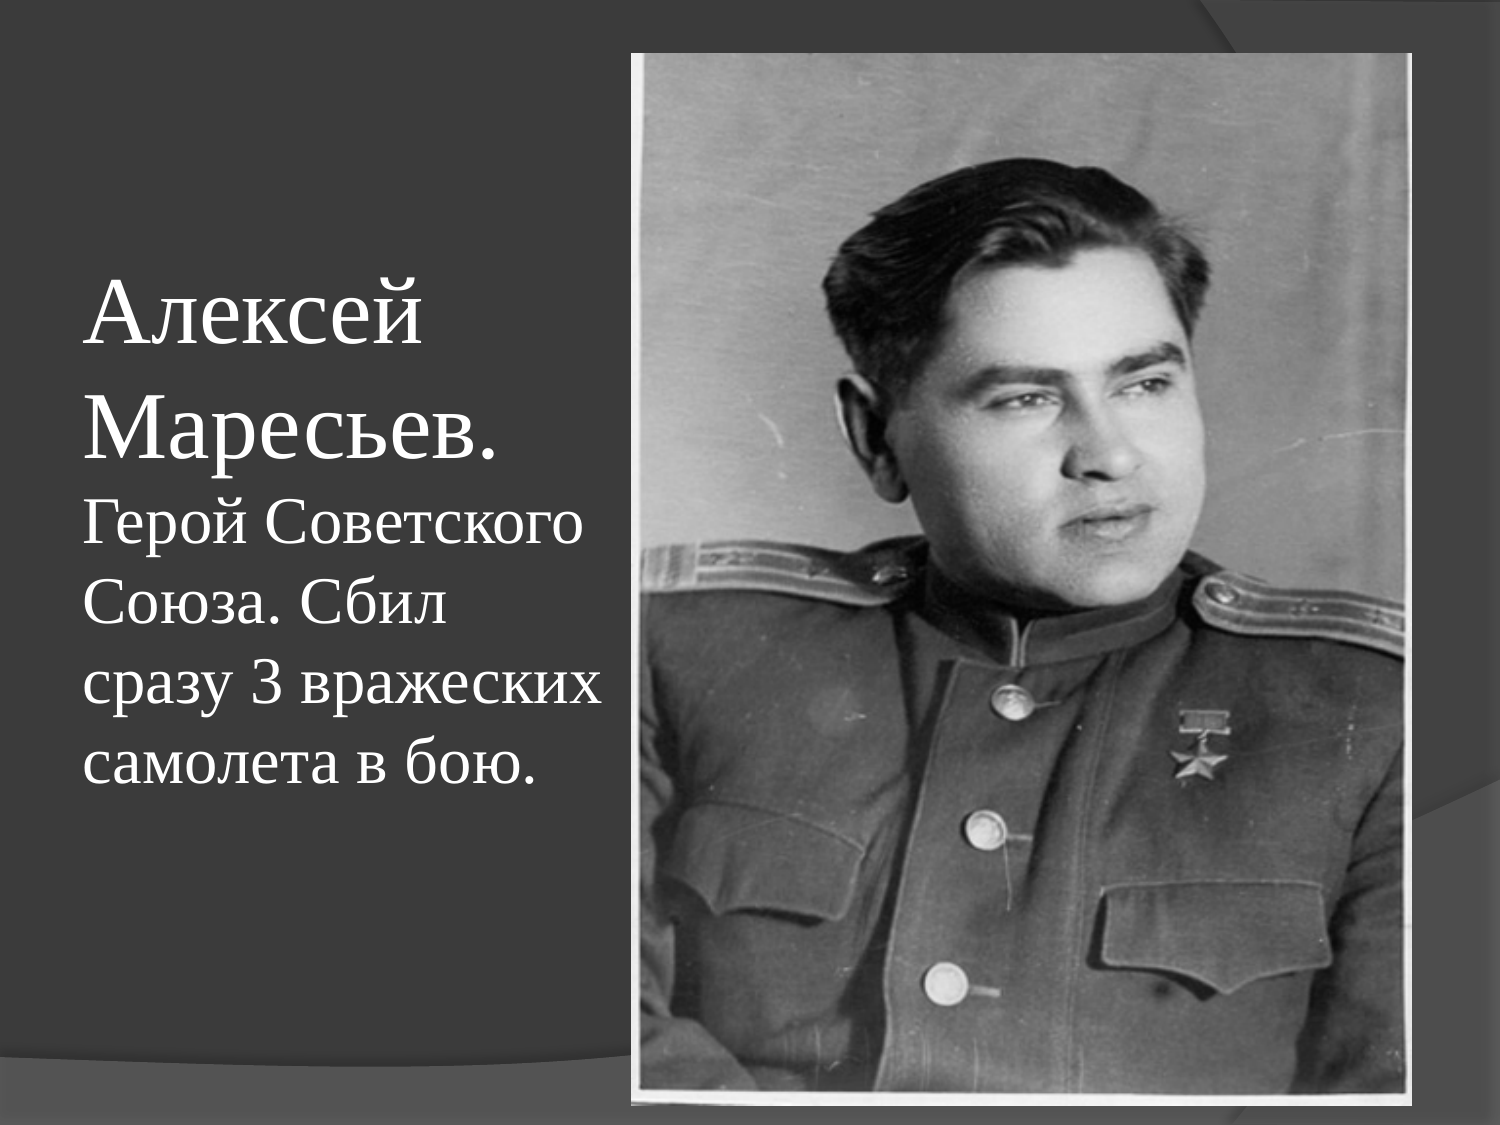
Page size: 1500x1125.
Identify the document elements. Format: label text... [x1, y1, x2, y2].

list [631, 53, 1412, 1107]
title Алексей Маресьев. Герой Советского Союза. Сбил сразу 3 вражеских самолета в бою. [75, 45, 624, 1000]
